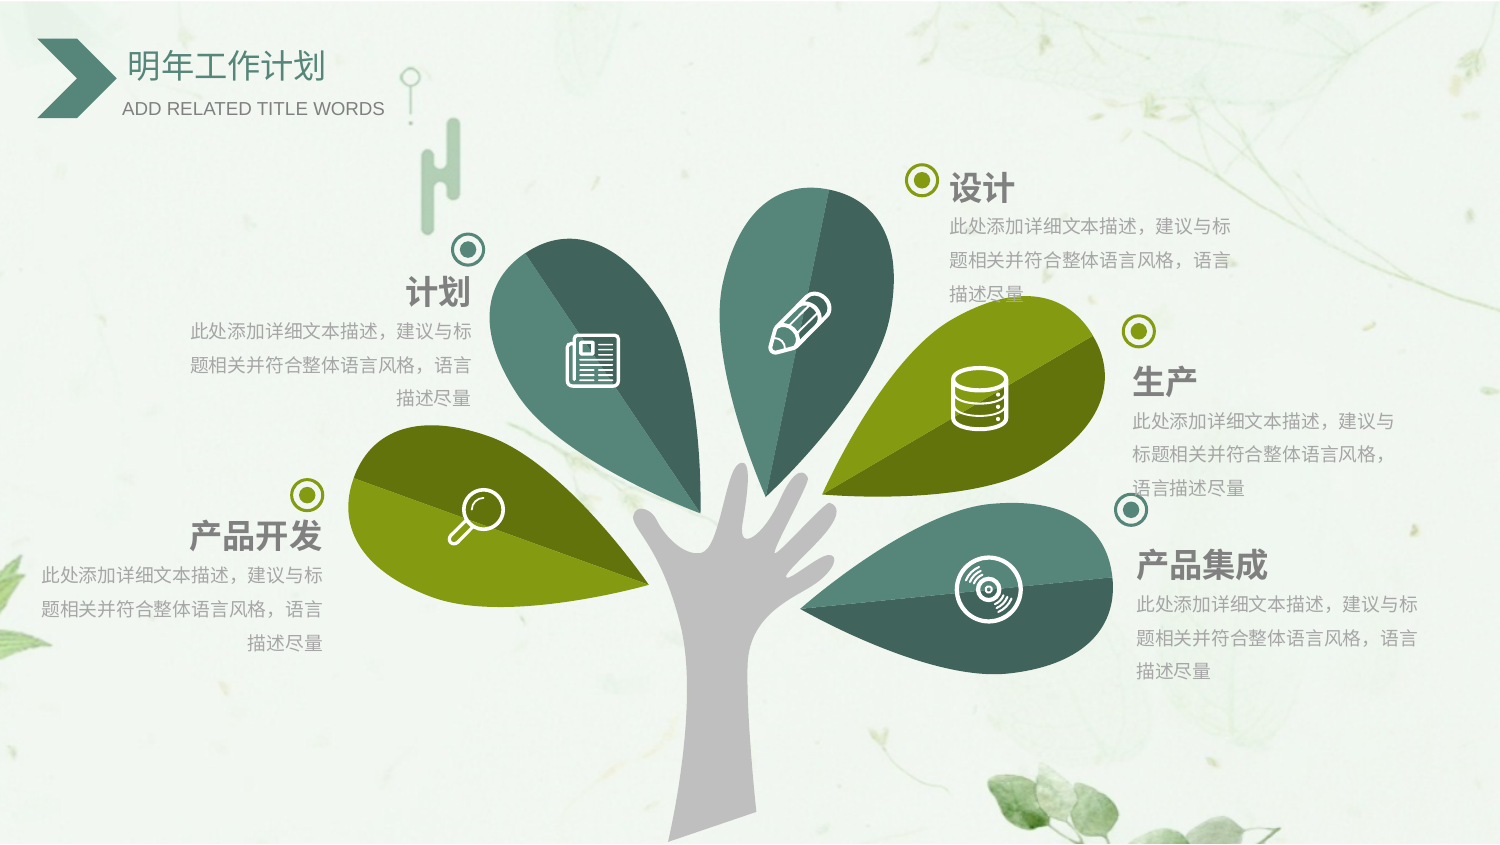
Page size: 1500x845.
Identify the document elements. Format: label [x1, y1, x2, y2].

text_box [862, 443, 1070, 759]
picture [0, 2, 1500, 844]
text_box [392, 362, 600, 678]
text_box [904, 163, 940, 198]
text_box [1117, 353, 1430, 509]
text_box [0, 508, 338, 663]
text_box [951, 365, 1009, 432]
text_box [1121, 537, 1434, 692]
text_box [934, 159, 1293, 314]
text_box [290, 478, 325, 508]
text_box [638, 494, 837, 842]
text_box [565, 333, 621, 388]
text_box [447, 487, 506, 546]
text_box [148, 264, 487, 419]
text_box [950, 550, 1028, 629]
text_box [704, 178, 912, 494]
text_box [912, 260, 1074, 576]
text_box [511, 213, 719, 529]
text_box [1113, 492, 1149, 527]
text_box [1121, 314, 1156, 349]
text_box [450, 232, 486, 264]
